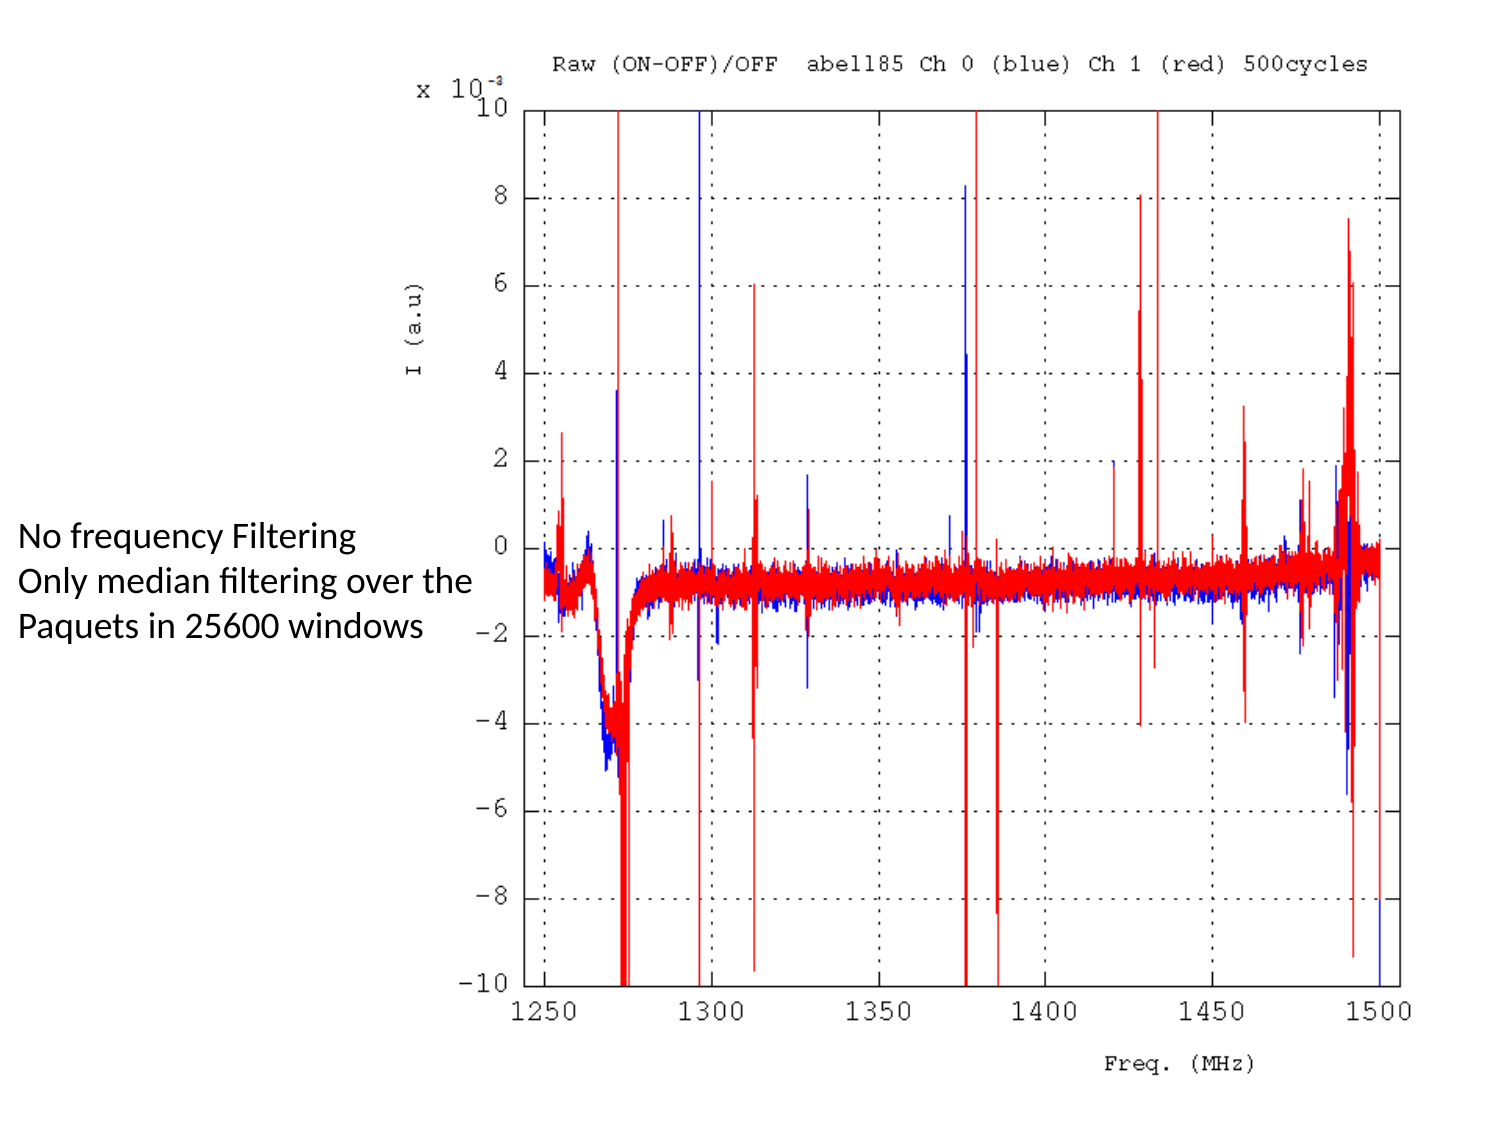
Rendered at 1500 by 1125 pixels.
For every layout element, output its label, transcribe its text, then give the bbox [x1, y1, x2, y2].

text_box No frequency Filtering Only median filtering over the Paquets in 25600 windows [3, 503, 378, 654]
picture [383, 15, 1470, 1095]
